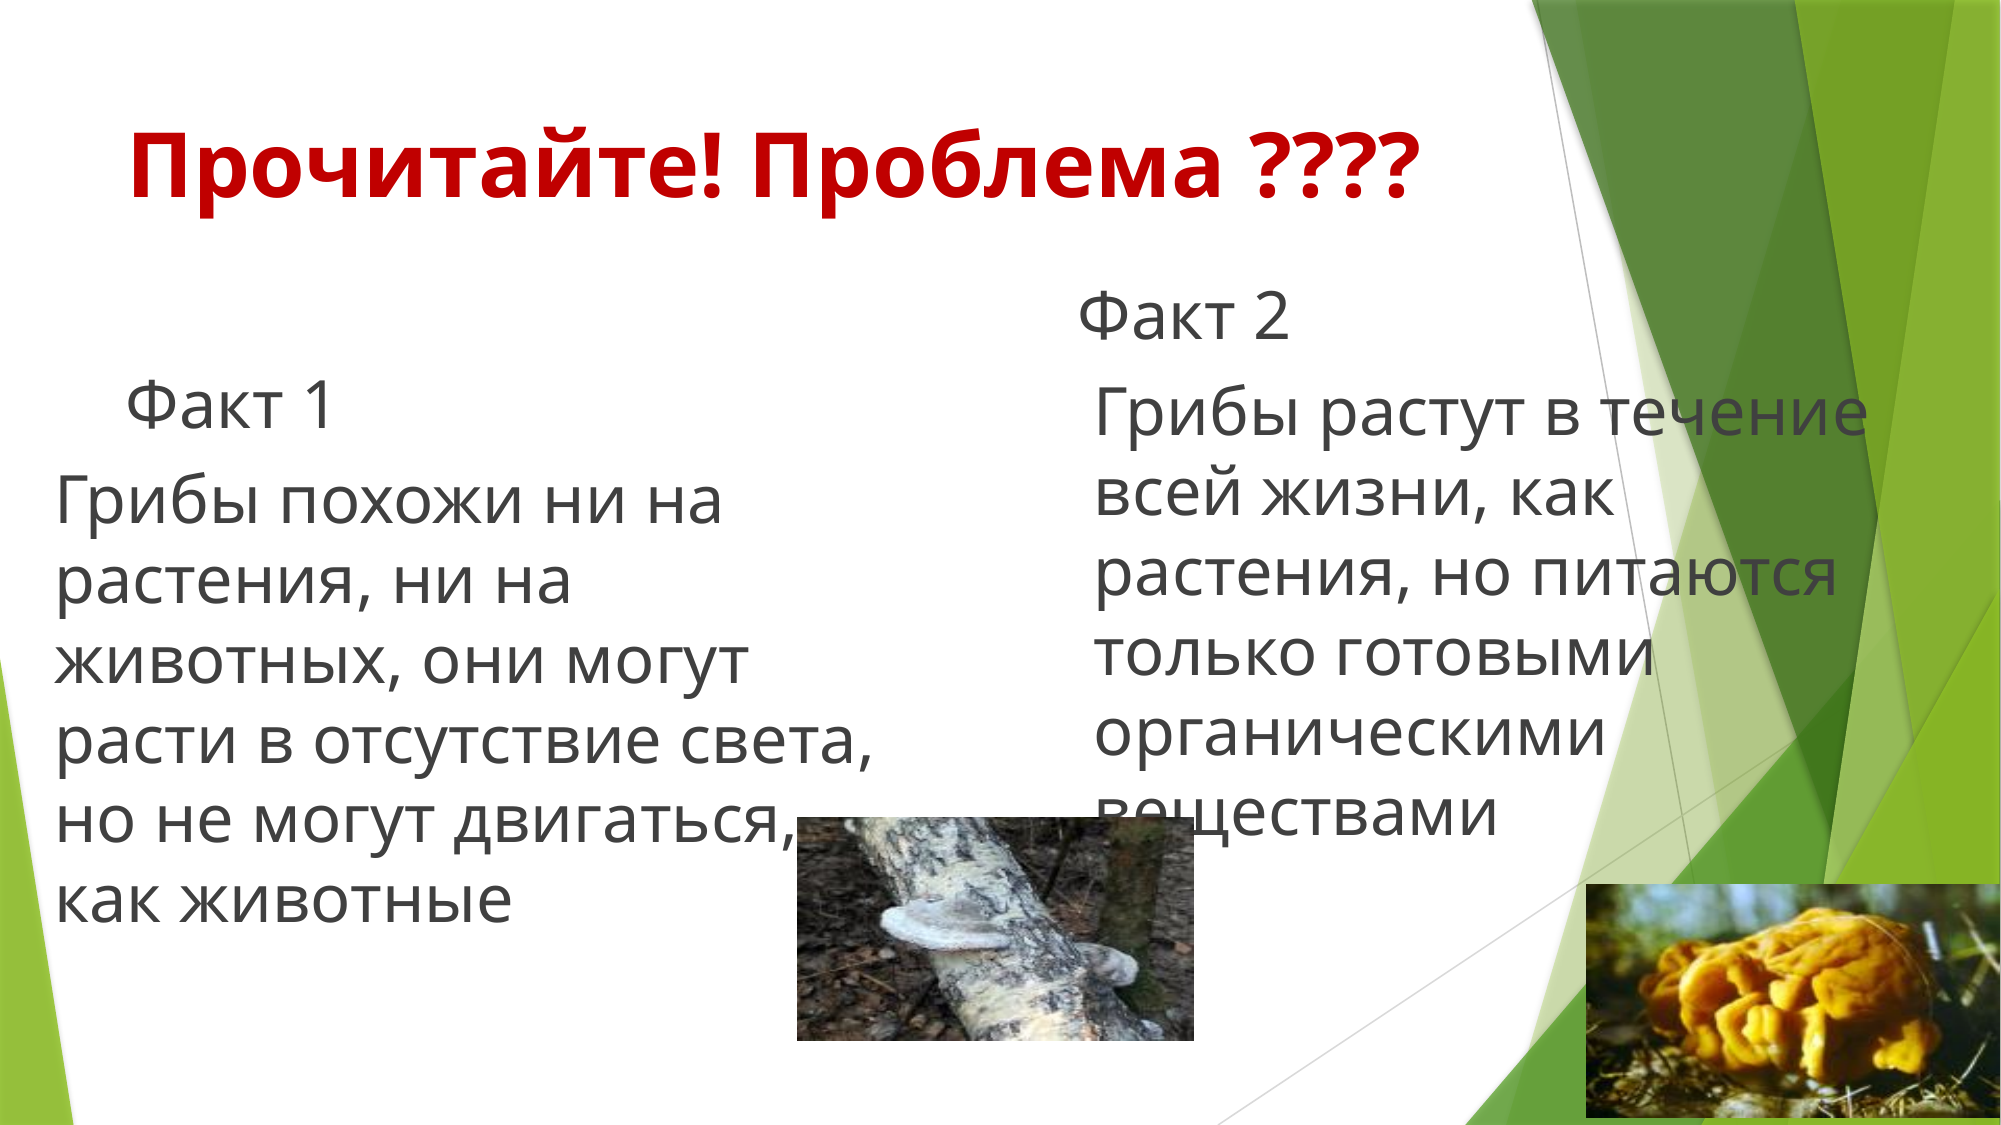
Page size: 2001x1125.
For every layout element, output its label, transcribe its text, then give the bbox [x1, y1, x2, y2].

list Грибы растут в течение всей жизни, как растения, но питаются только готовыми органическими веществами [1078, 361, 1963, 1010]
title Прочитайте! Проблема ???? [111, 99, 1522, 317]
picture [1585, 884, 2000, 1119]
list Факт 2 [1062, 255, 1947, 361]
list Факт 1 [110, 354, 798, 448]
list Грибы похожи ни на растения, ни на животных, они могут расти в отсутствие света, но не могут двигаться, как животные [39, 448, 922, 946]
picture [796, 816, 1195, 1041]
